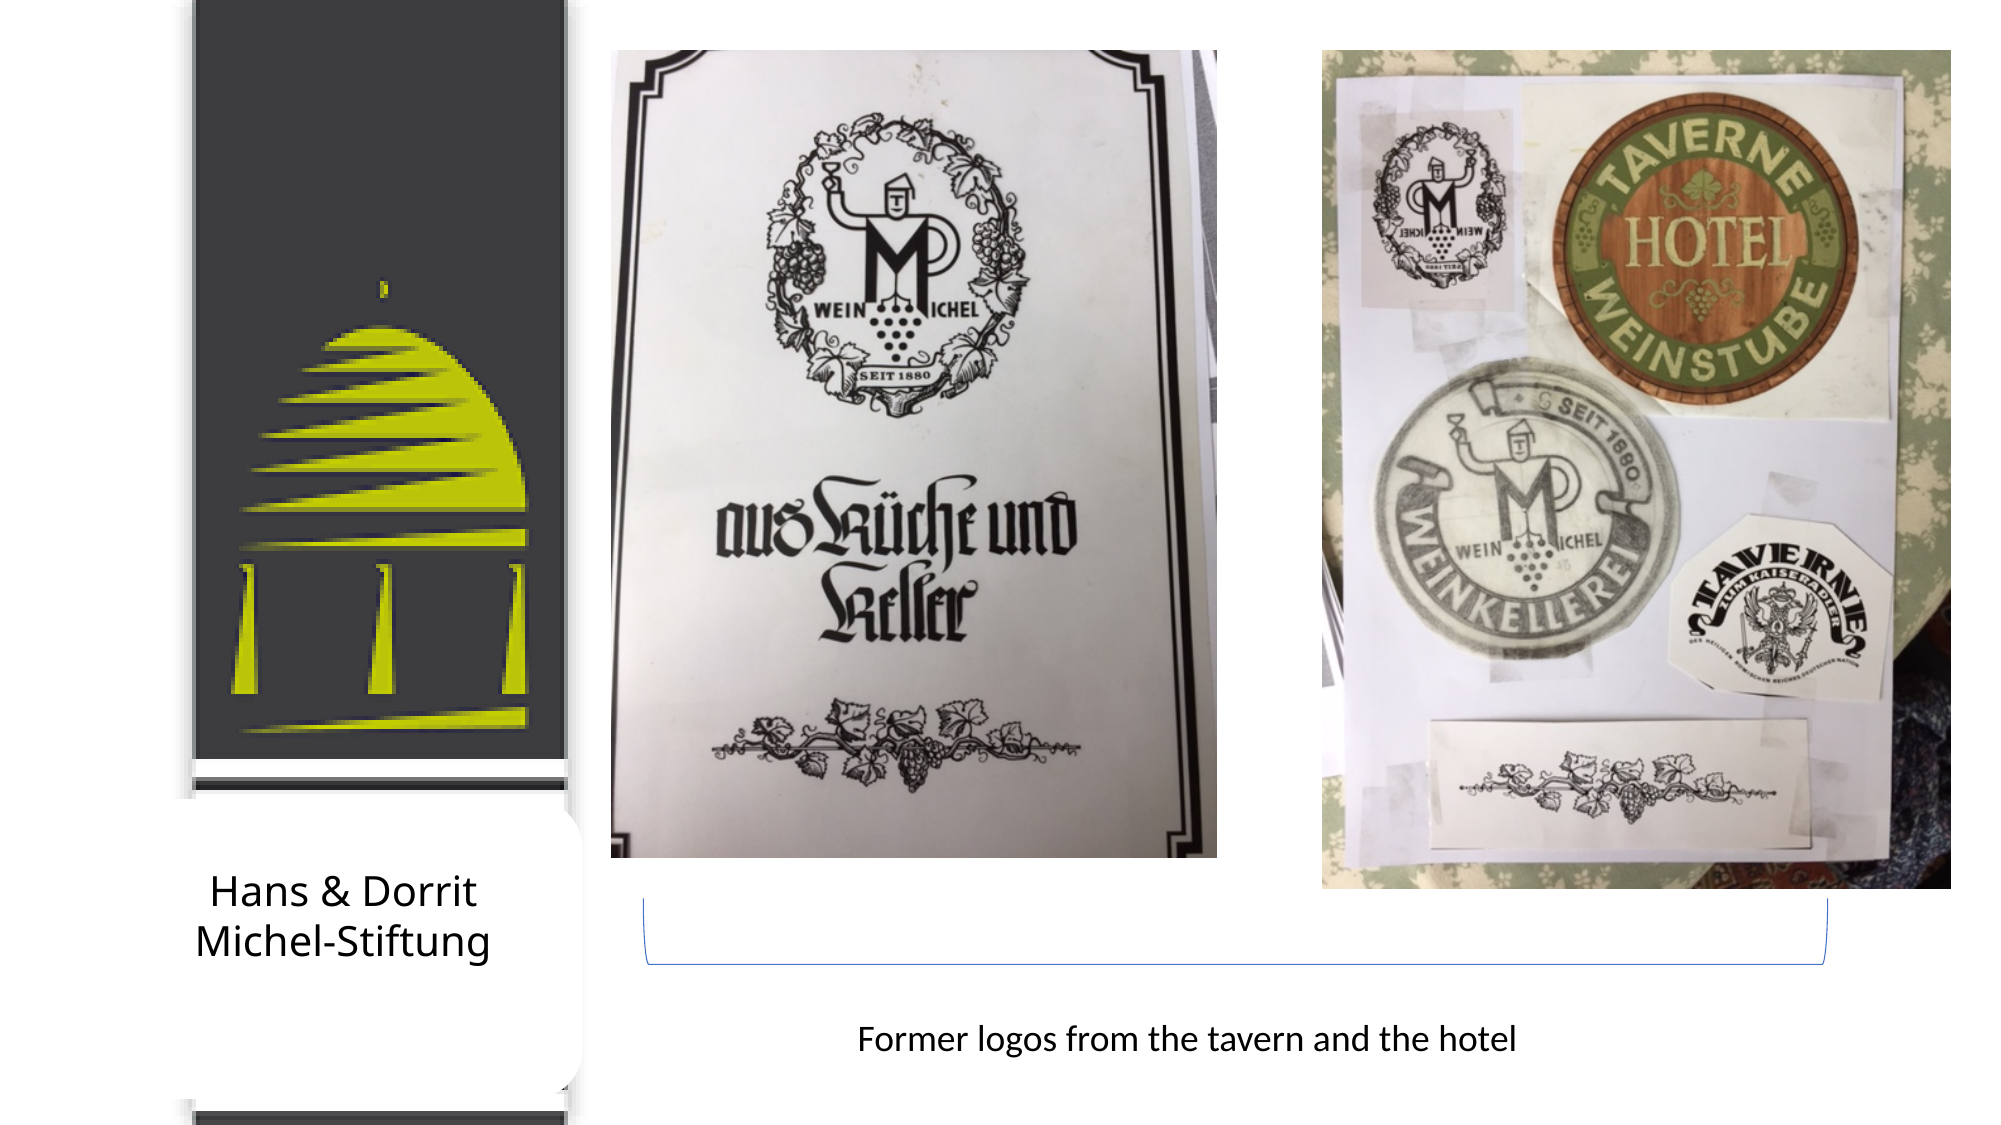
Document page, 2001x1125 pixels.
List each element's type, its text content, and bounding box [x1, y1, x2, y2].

picture [1321, 50, 1951, 889]
text_box [761, 898, 1829, 965]
picture [0, 0, 1217, 1125]
text_box Former logos from the tavern and the hotel [843, 1006, 1534, 1067]
